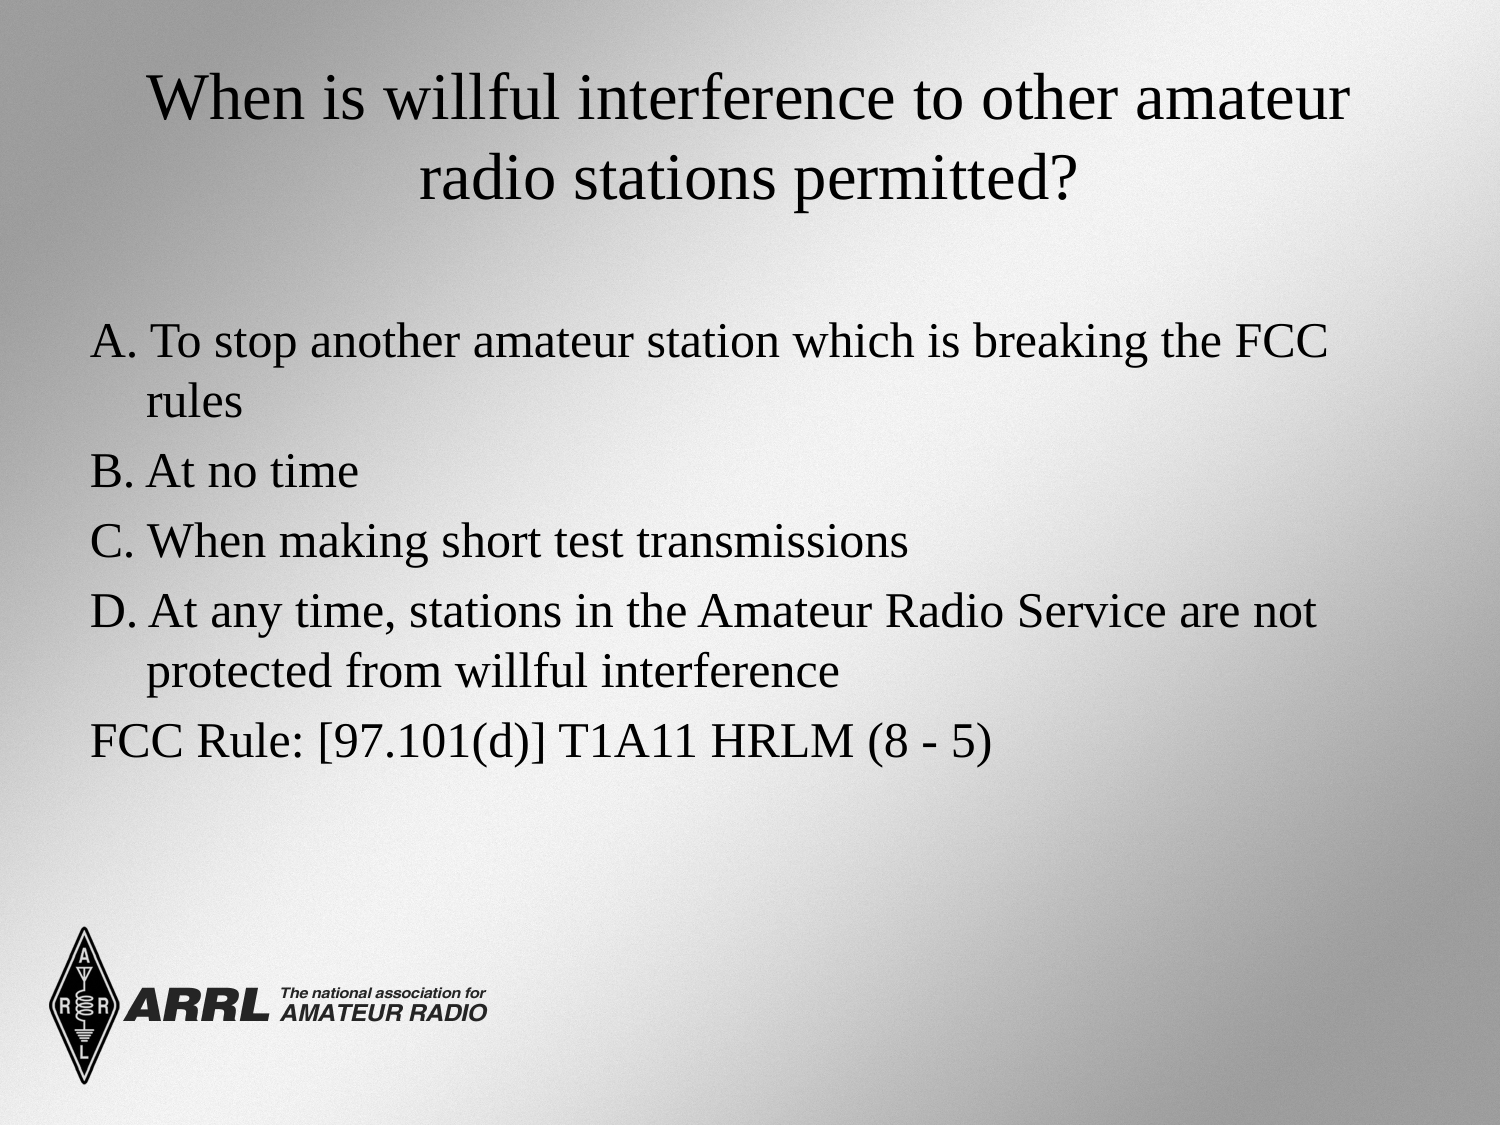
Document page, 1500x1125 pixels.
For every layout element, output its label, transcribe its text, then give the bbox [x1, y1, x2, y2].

picture [0, 0, 1500, 1125]
list A. To stop another amateur station which is breaking the FCC rules B. At no time C. When making short test transmissions D. At any time, stations in the Amateur Radio Service are not protected from willful interference FCC Rule: [97.101(d)] T1A11 HRLM (8 - 5) [75, 299, 1425, 1005]
title When is willful interference to other amateur radio stations permitted? [75, 45, 1425, 233]
